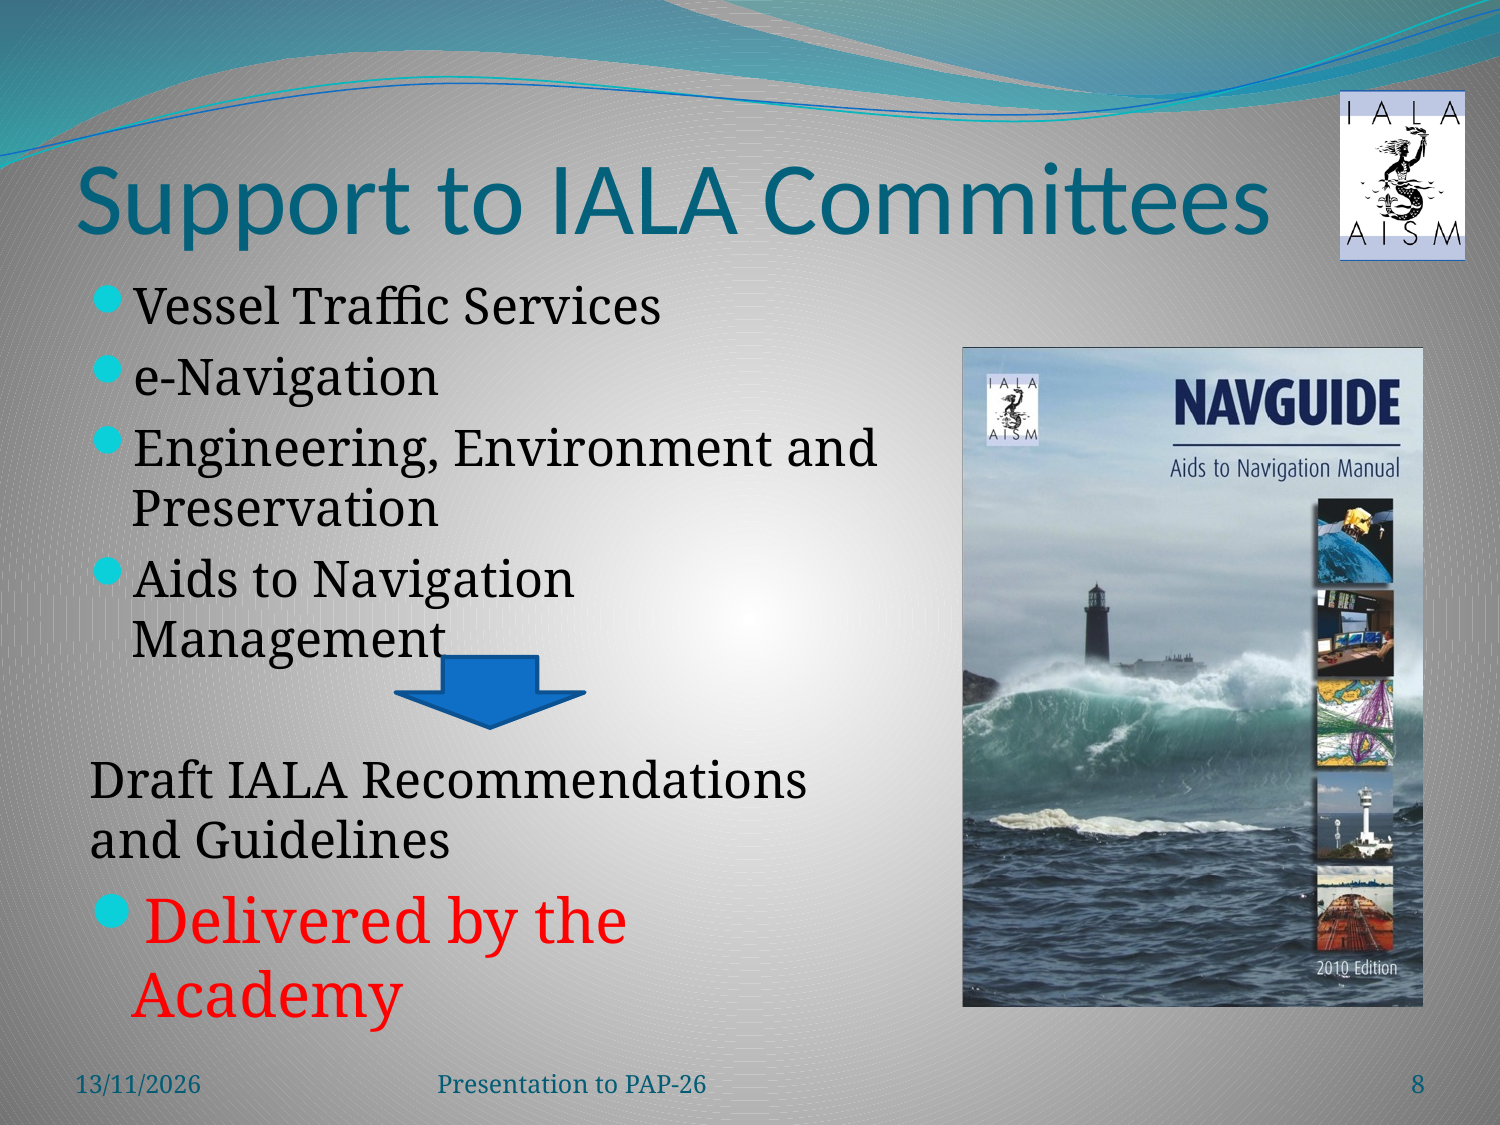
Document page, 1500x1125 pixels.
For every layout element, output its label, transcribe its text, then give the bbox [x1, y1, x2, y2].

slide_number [75, 1042, 425, 1103]
slide_number 8 [1299, 1097, 1425, 1103]
list Vessel Traffic Services e-Navigation Engineering, Environment and Preservation Aids to Navigation Management Draft IALA Recommendations and Guidelines Delivered by the Academy [75, 267, 916, 1043]
footer Presentation to PAP-26 [437, 1042, 988, 1103]
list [962, 266, 1424, 1087]
text_box [393, 654, 587, 730]
picture [1340, 90, 1465, 261]
title Support to IALA Committees [75, 115, 1425, 256]
